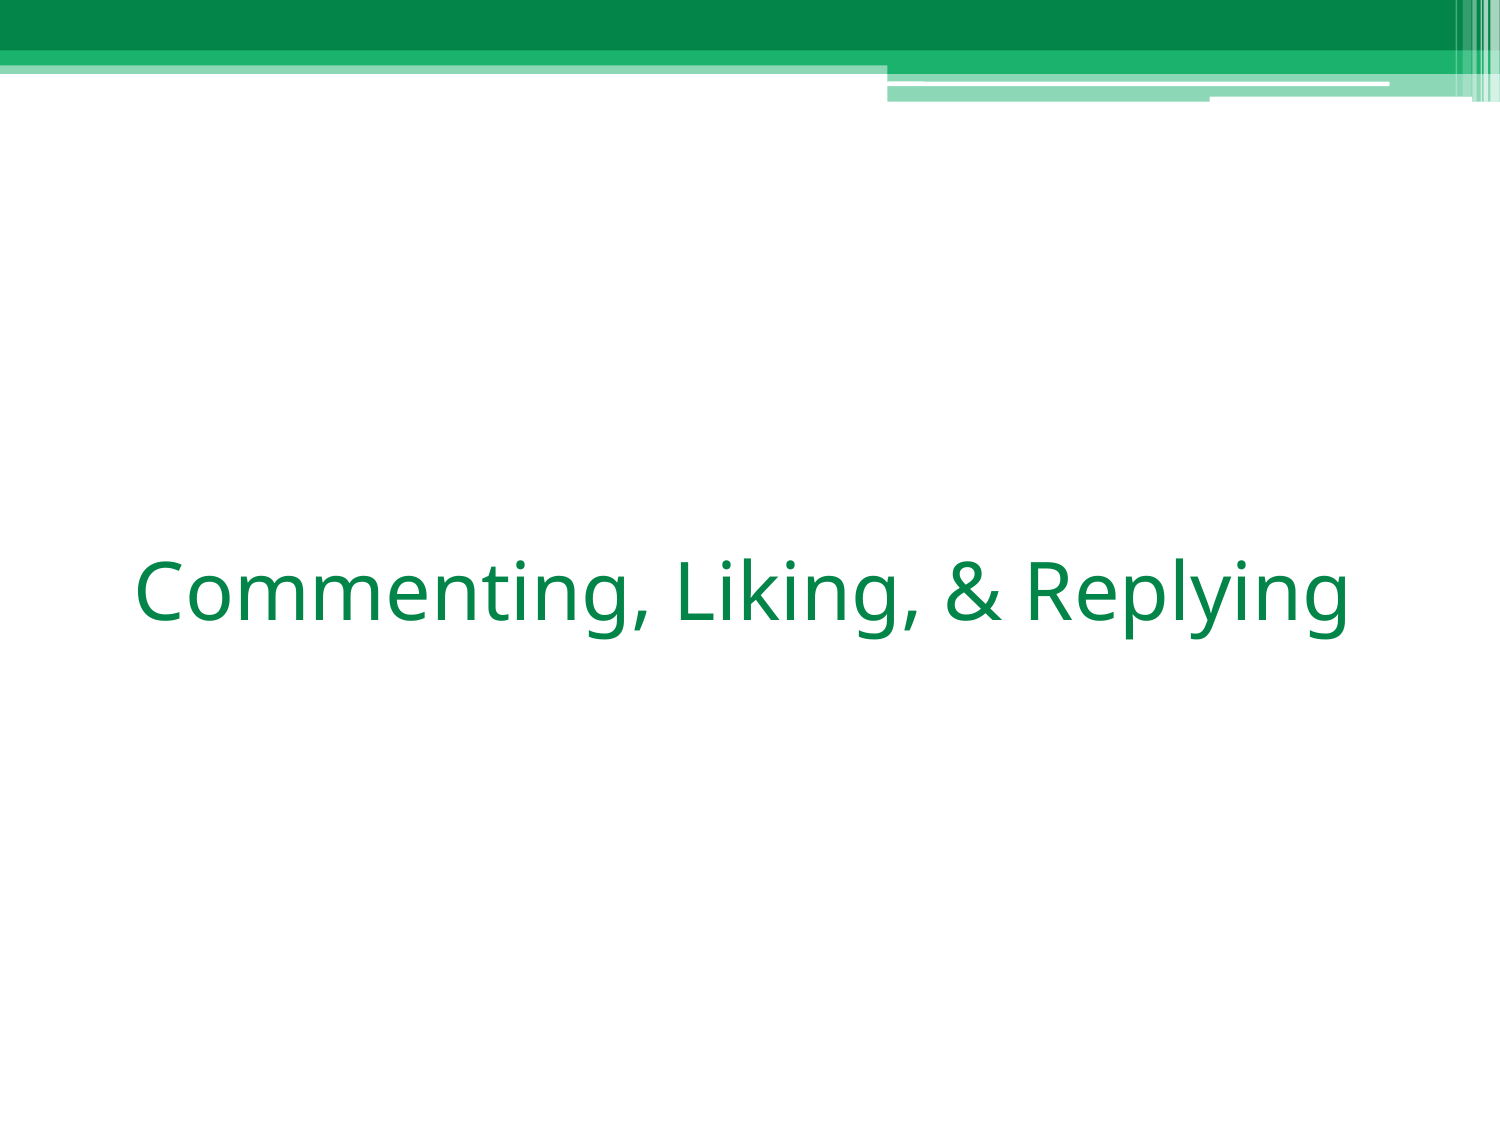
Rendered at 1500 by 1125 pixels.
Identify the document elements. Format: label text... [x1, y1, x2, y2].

title Commenting, Liking, & Replying [12, 500, 1475, 676]
